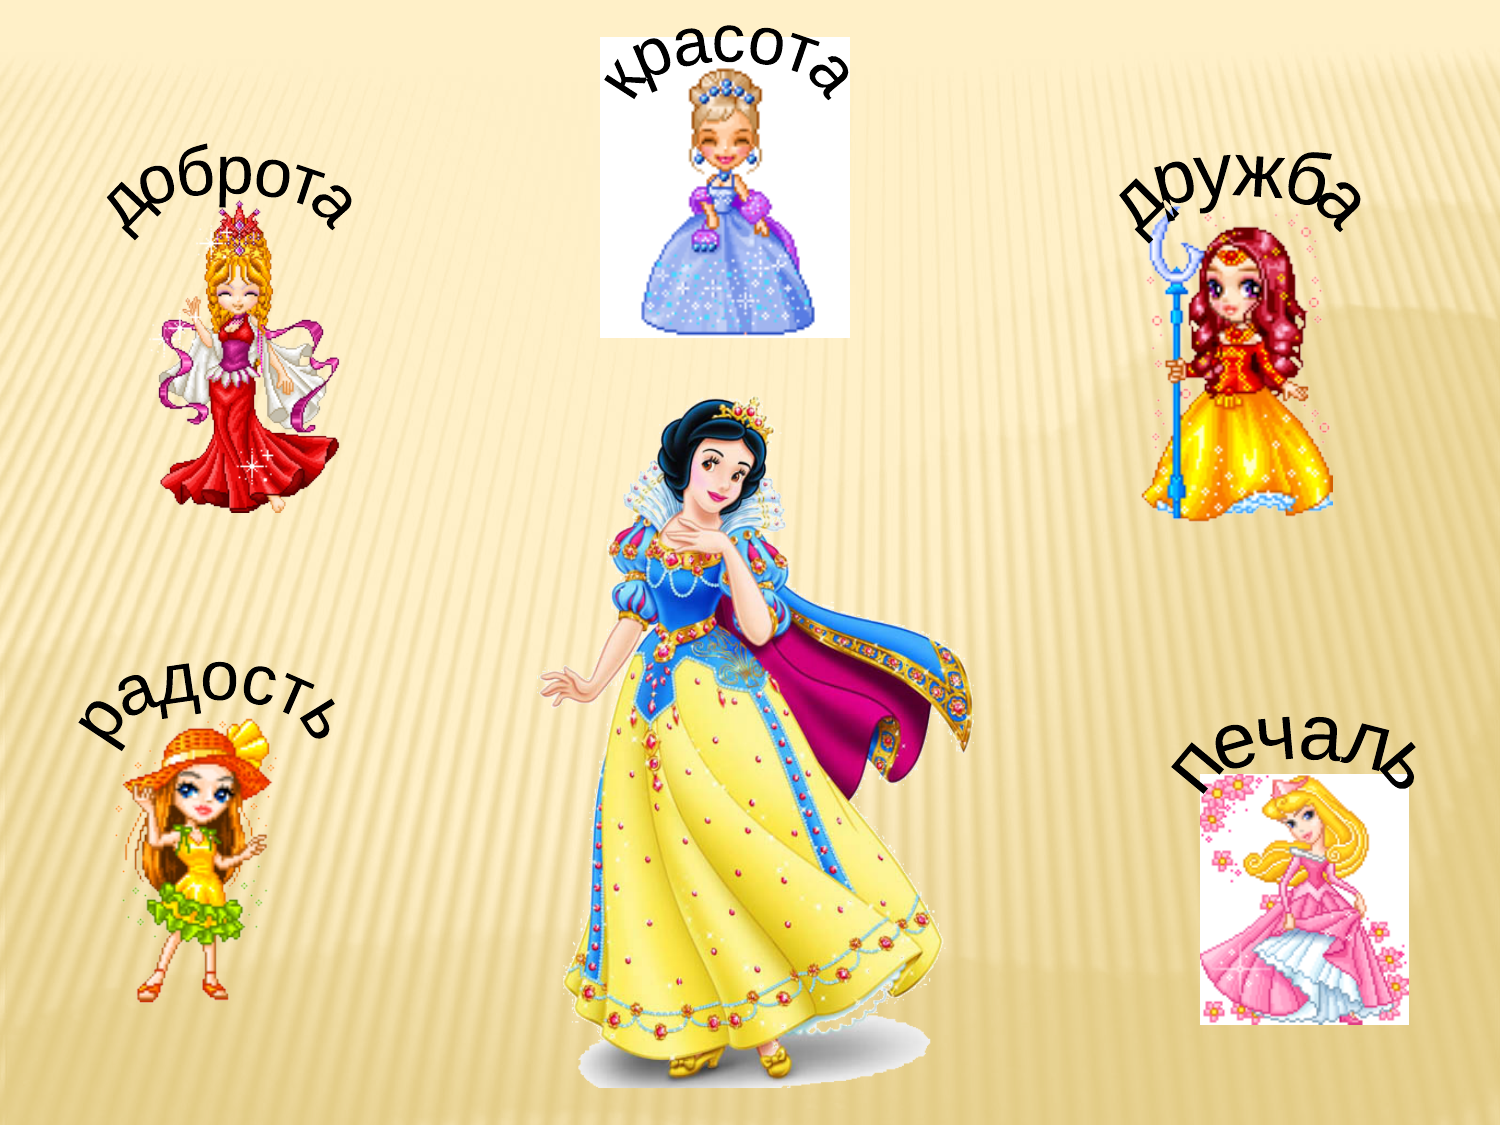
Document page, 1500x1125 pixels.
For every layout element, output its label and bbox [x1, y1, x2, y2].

text_box [112, 174, 346, 513]
text_box [1124, 174, 1355, 526]
text_box [99, 687, 326, 1013]
text_box [599, 37, 851, 338]
picture [537, 387, 976, 1088]
text_box [1187, 737, 1417, 1026]
